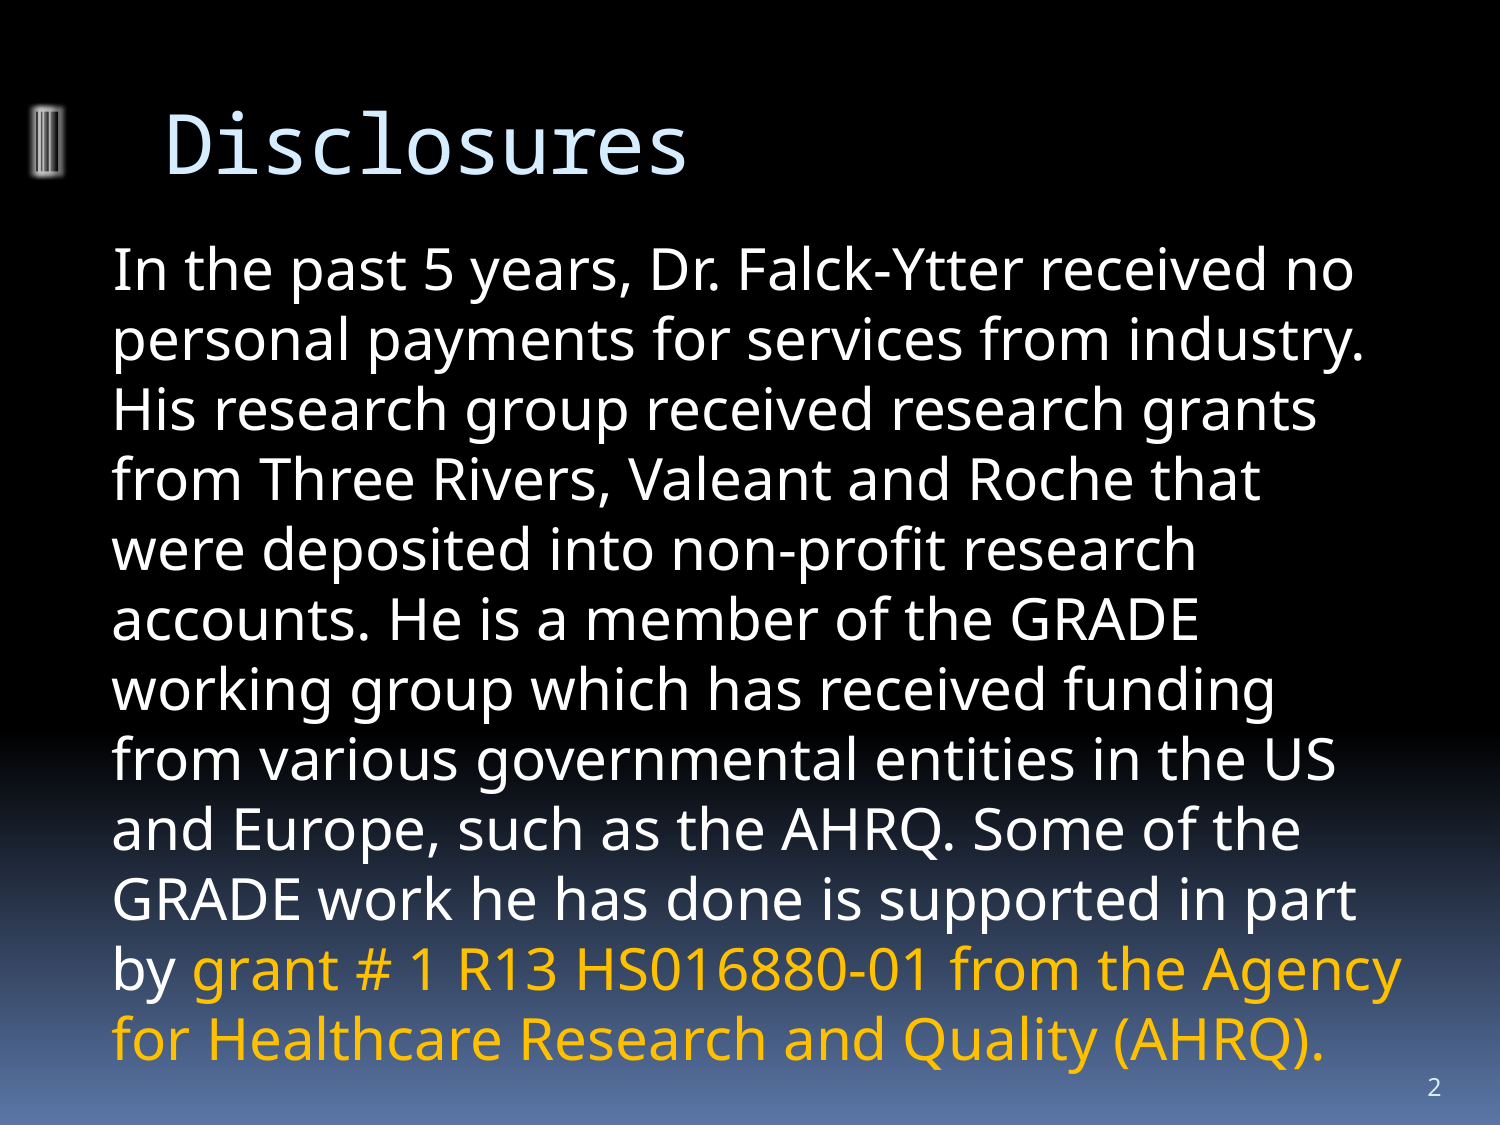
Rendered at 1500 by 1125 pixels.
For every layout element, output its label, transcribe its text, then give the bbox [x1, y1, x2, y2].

list In the past 5 years, Dr. Falck-Ytter received no personal payments for services from industry. His research group received research grants from Three Rivers, Valeant and Roche that were deposited into non-profit research accounts. He is a member of the GRADE working group which has received funding from various governmental entities in the US and Europe, such as the AHRQ. Some of the GRADE work he has done is supported in part by grant # 1 R13 HS016880-01 from the Agency for Healthcare Research and Quality (AHRQ). [87, 224, 1426, 1038]
title Disclosures [150, 84, 1425, 224]
slide_number 2 [1412, 1052, 1488, 1113]
